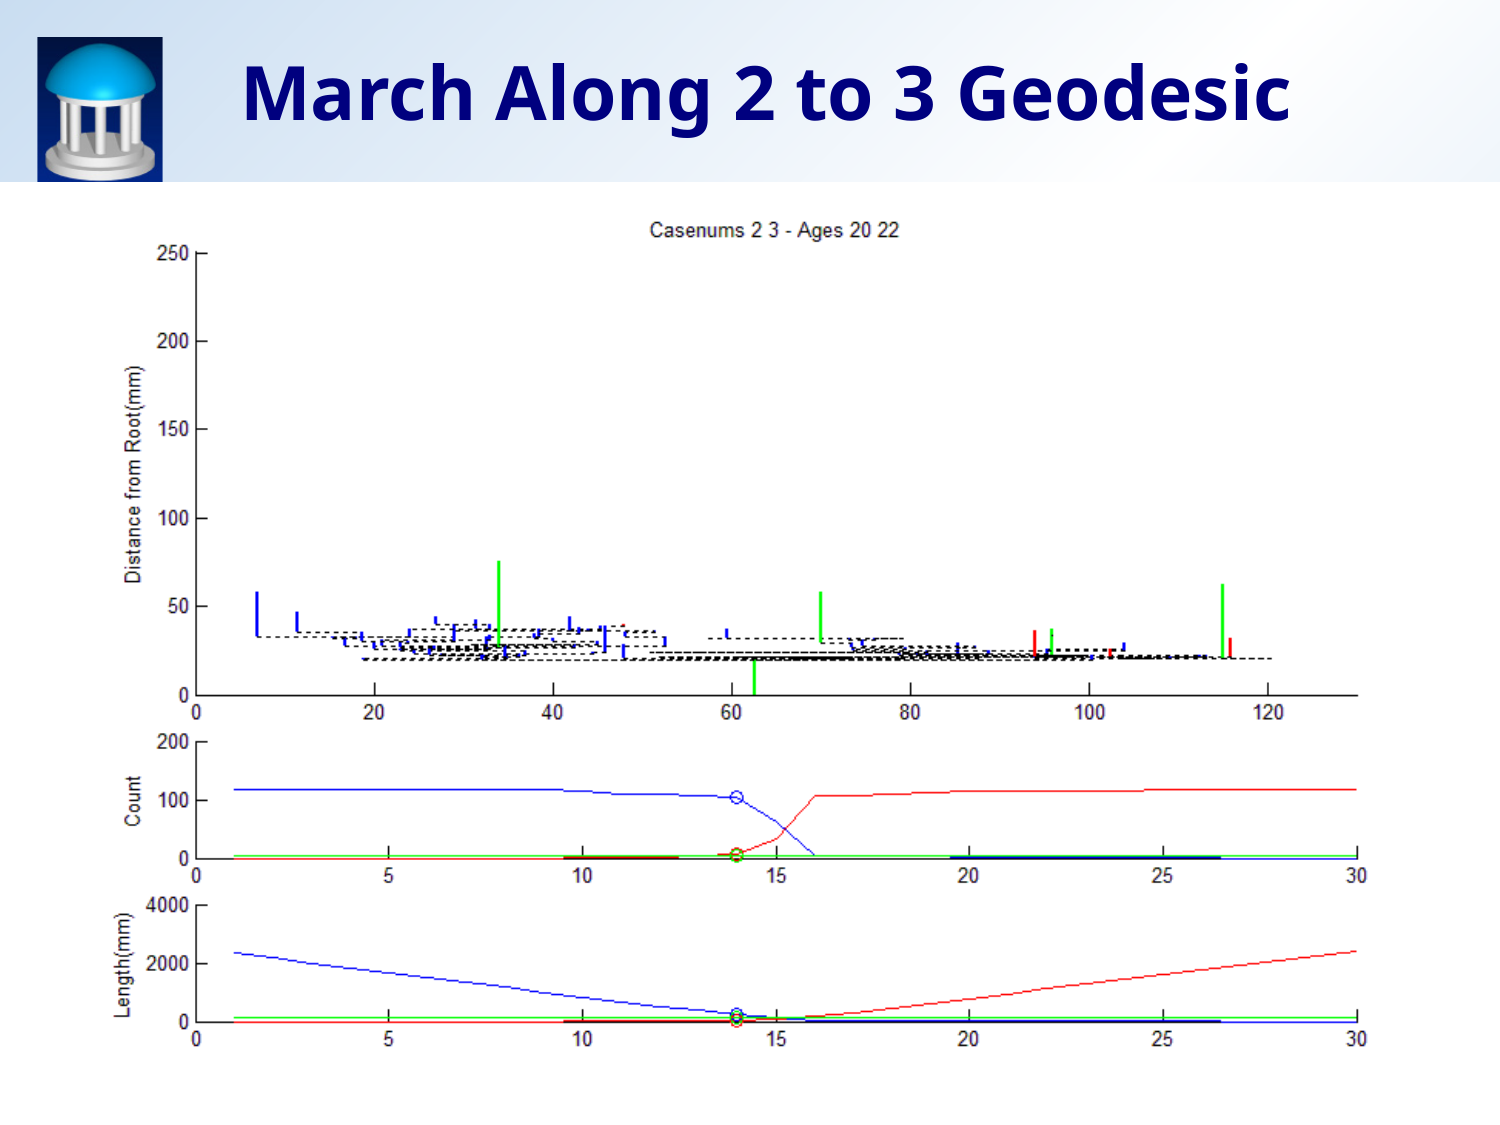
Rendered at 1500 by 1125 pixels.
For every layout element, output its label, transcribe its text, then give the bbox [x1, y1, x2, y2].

picture [0, 182, 1500, 1125]
title March Along 2 to 3 Geodesic [224, 24, 1438, 156]
